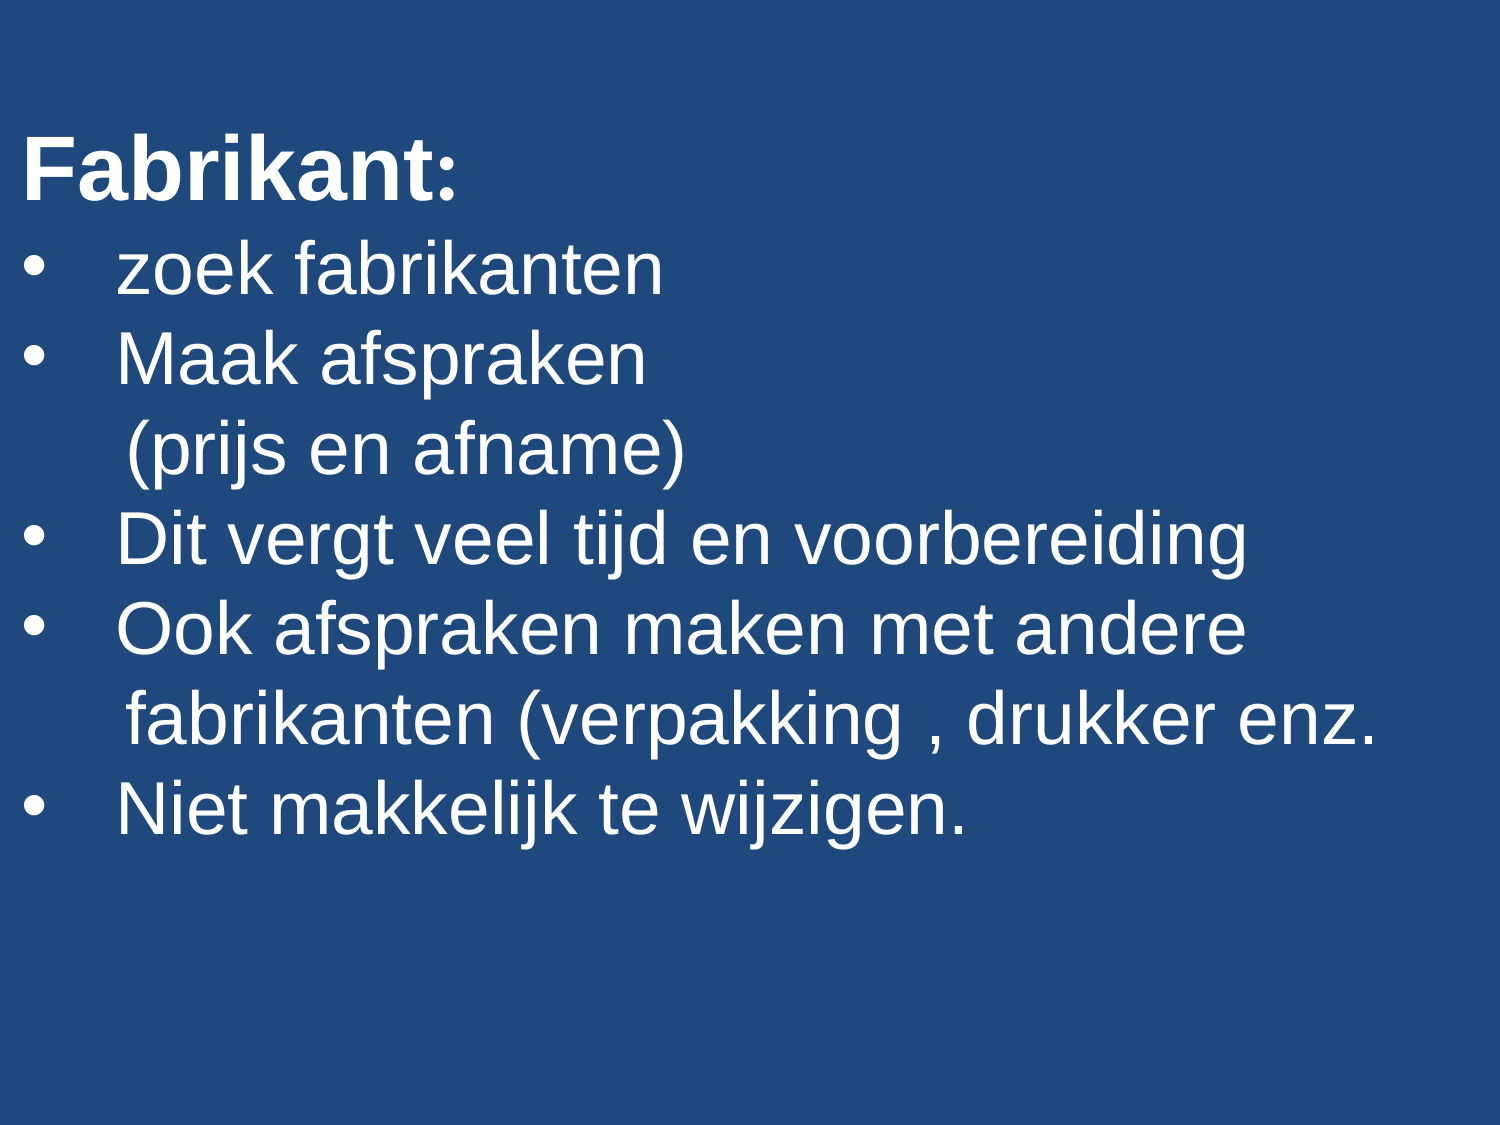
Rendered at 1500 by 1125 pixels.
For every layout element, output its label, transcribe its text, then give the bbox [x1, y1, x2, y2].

text_box Fabrikant: zoek fabrikanten Maak afspraken (prijs en afname) Dit vergt veel tijd en voorbereiding Ook afspraken maken met andere fabrikanten (verpakking , drukker enz. Niet makkelijk te wijzigen. [6, 101, 1396, 857]
